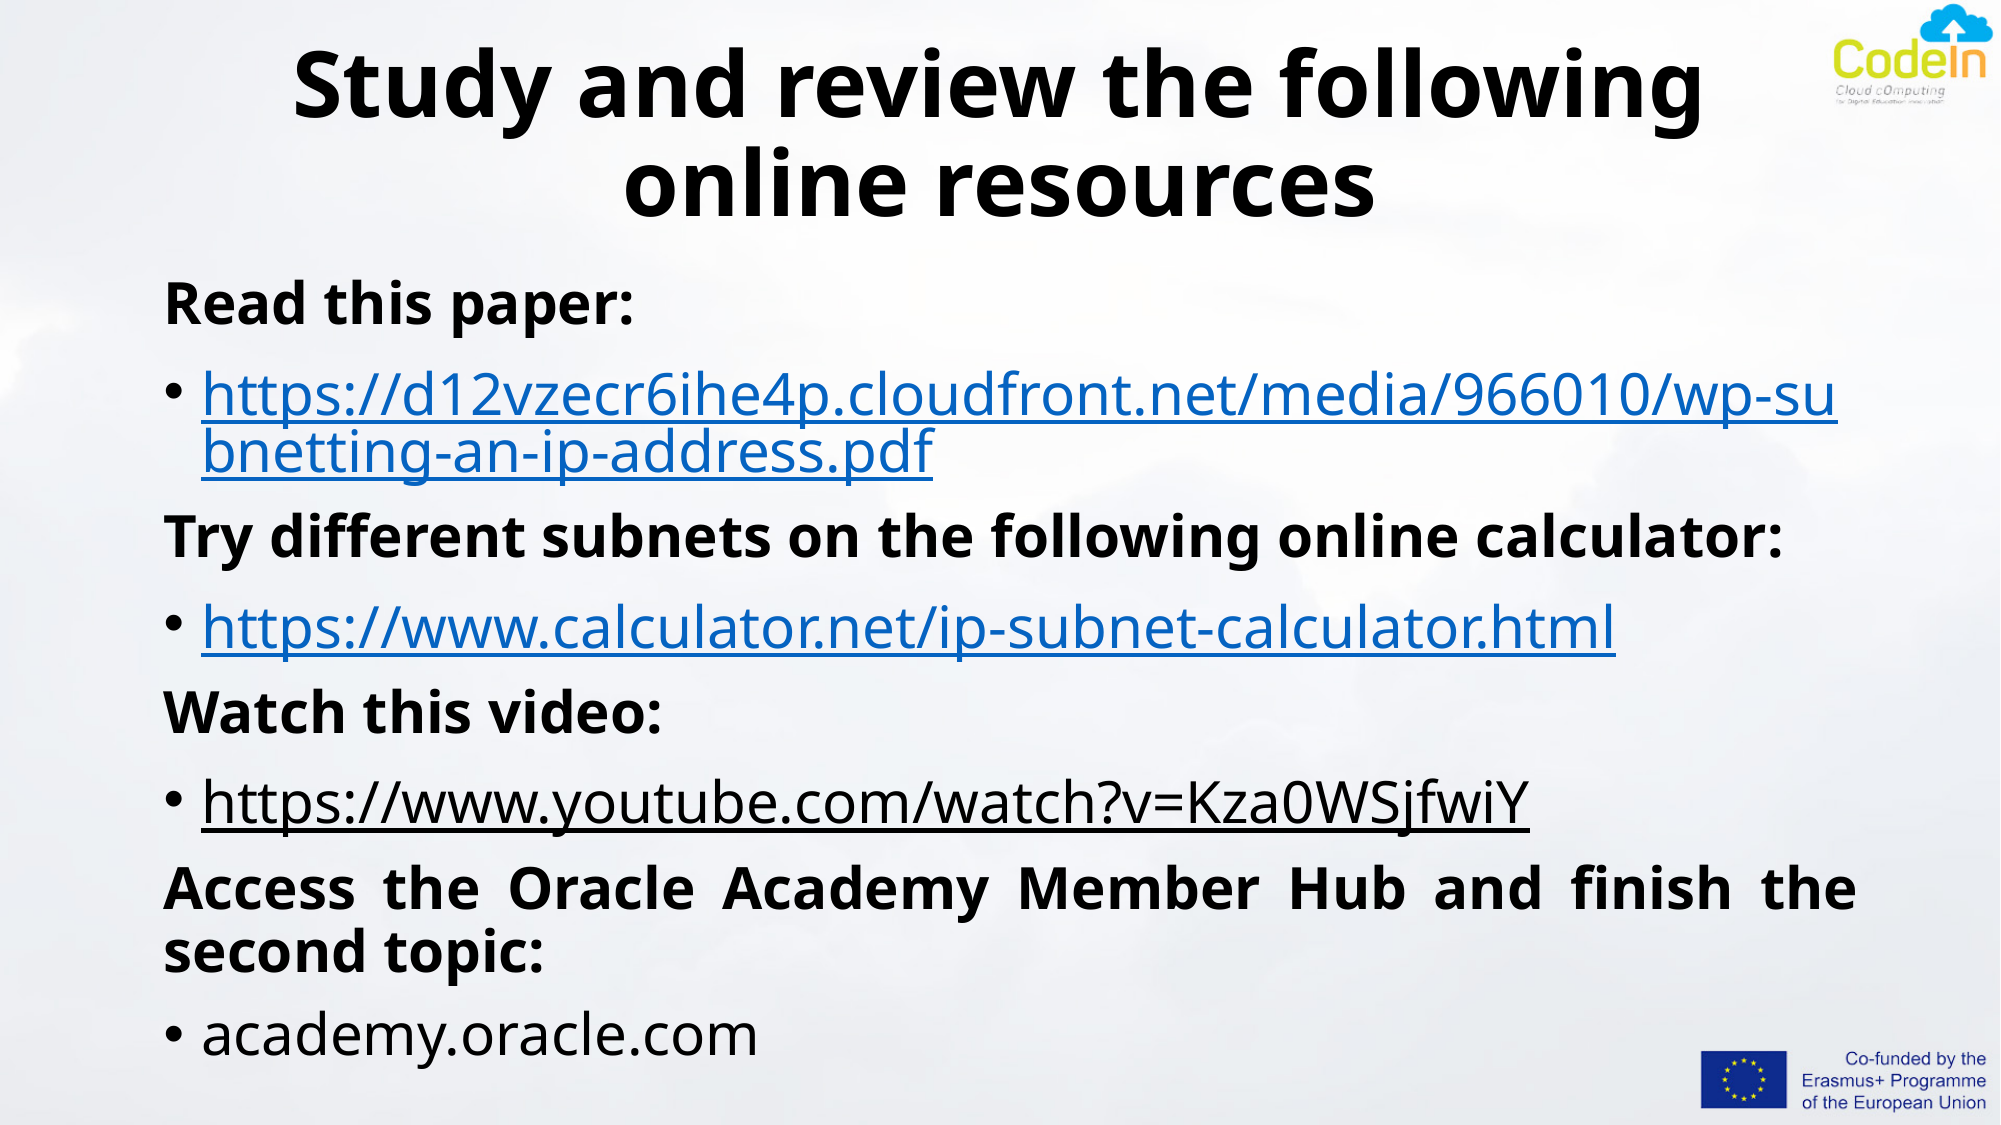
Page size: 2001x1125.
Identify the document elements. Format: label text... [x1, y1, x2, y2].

title Study and review the following online resources [137, 28, 1863, 247]
list Read this paper: https://d12vzecr6ihe4p.cloudfront.net/media/966010/wp-subnetting-an-ip-address.pdf Try different subnets on the following online calculator: https://www.calculator.net/ip-subnet-calculator.html Watch this video: https://www.youtube.com/watch?v=Kza0WSjfwiY Access the Oracle Academy Member Hub and finish the second topic: academy.oracle.com [148, 267, 1874, 1097]
picture [0, 0, 2001, 1125]
